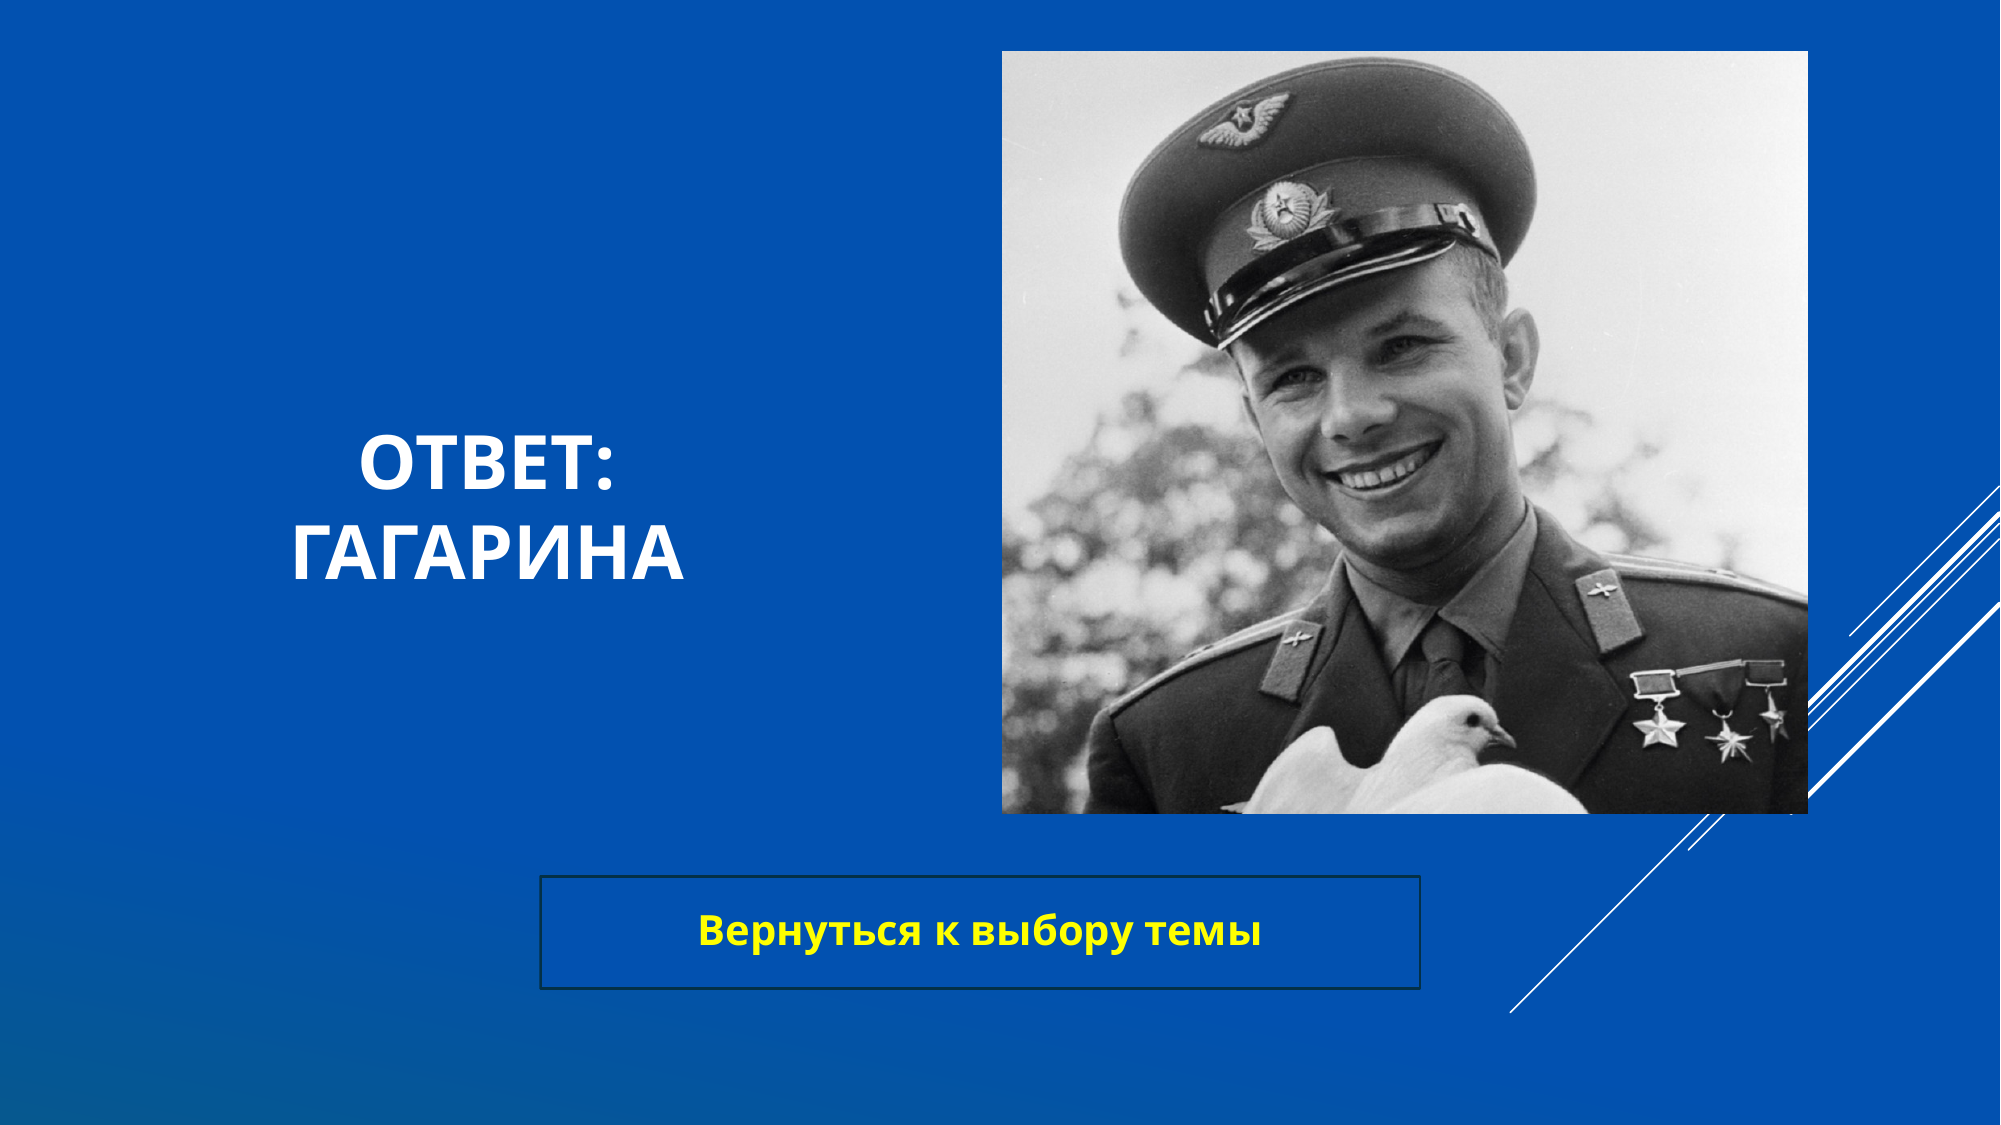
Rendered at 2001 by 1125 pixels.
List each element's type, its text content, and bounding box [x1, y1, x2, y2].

title Ответ: гагарина [0, 295, 1002, 714]
picture [1002, 50, 1808, 815]
